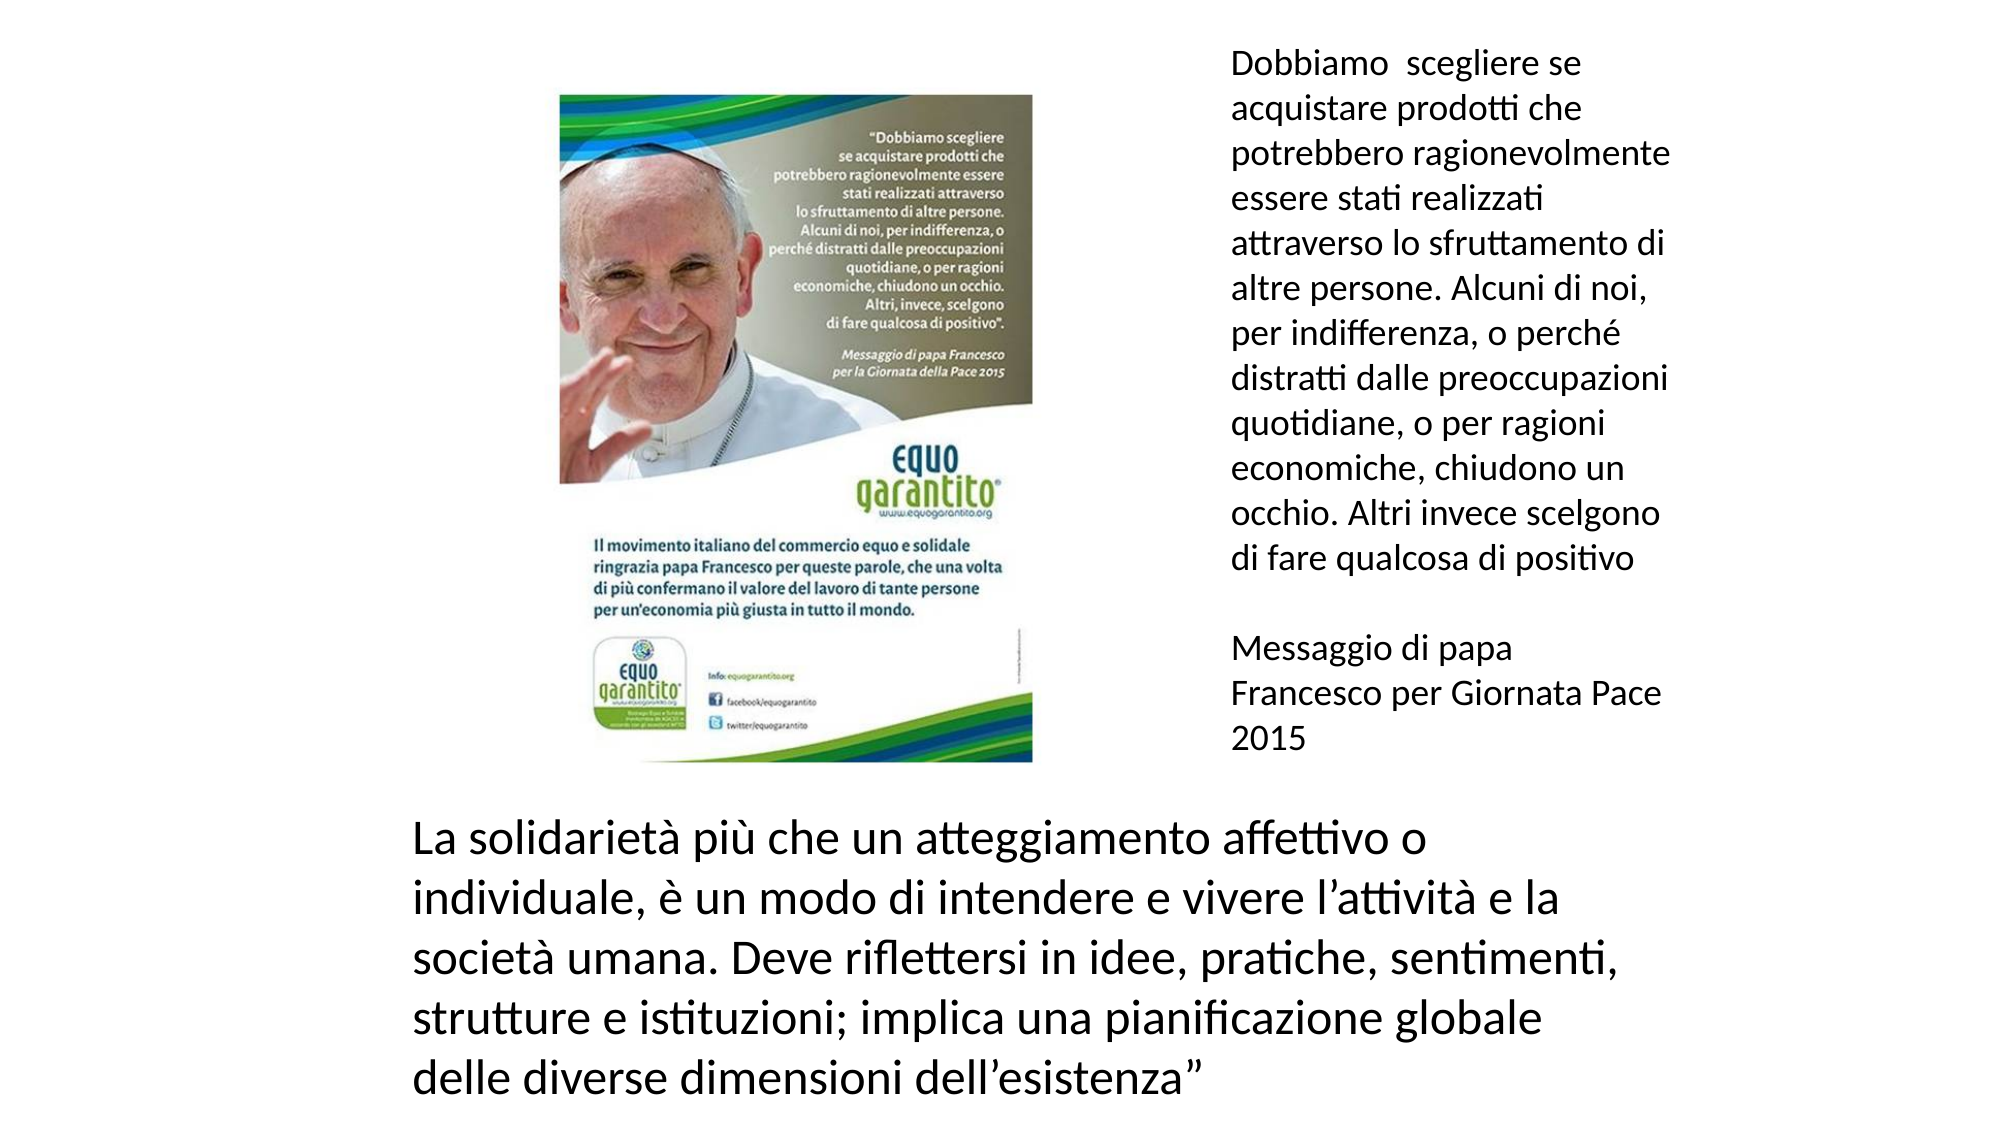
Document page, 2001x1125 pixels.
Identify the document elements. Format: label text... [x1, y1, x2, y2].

text_box Dobbiamo scegliere se acquistare prodotti che potrebbero ragionevolmente essere stati realizzati attraverso lo sfruttamento di altre persone. Alcuni di noi, per indifferenza, o perché distratti dalle preoccupazioni quotidiane, o per ragioni economiche, chiudono un occhio. Altri invece scelgono di fare qualcosa di positivo Messaggio di papa Francesco per Giornata Pace 2015 [1216, 30, 1689, 811]
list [314, 38, 1305, 781]
text_box La solidarietà più che un atteggiamento affettivo o individuale, è un modo di intendere e vivere l’attività e la società umana. Deve riflettersi in idee, pratiche, sentimenti, strutture e istituzioni; implica una pianificazione globale delle diverse dimensioni dell’esistenza” [397, 796, 1650, 1125]
